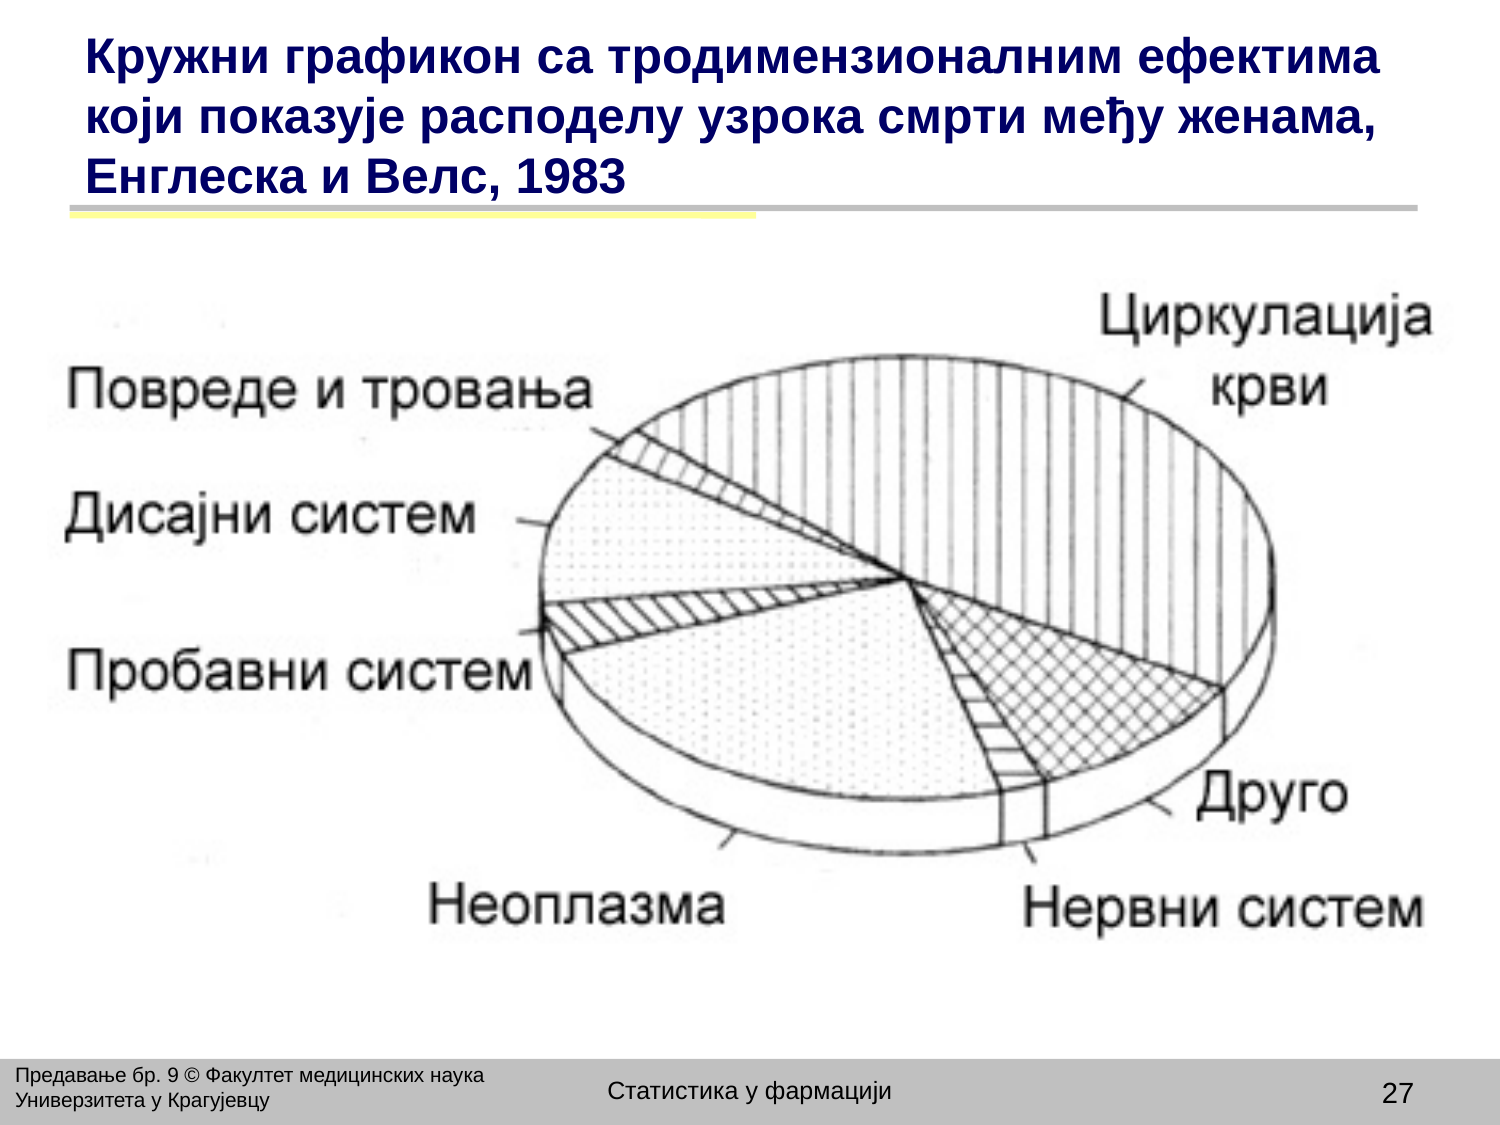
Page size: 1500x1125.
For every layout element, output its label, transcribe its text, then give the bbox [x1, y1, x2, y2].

picture [46, 278, 1457, 961]
title Кружни графикон са тродимензионалним ефектима који показује расподелу узрока смрти међу женама, Енглеска и Велс, 1983 [69, 19, 1426, 208]
footer Статистика у фармацији [512, 1066, 988, 1125]
slide_number Предавање бр. 9 © Факултет медицинских наука Универзитета у Крагујевцу [0, 1053, 609, 1108]
slide_number 27 [1079, 1066, 1430, 1125]
